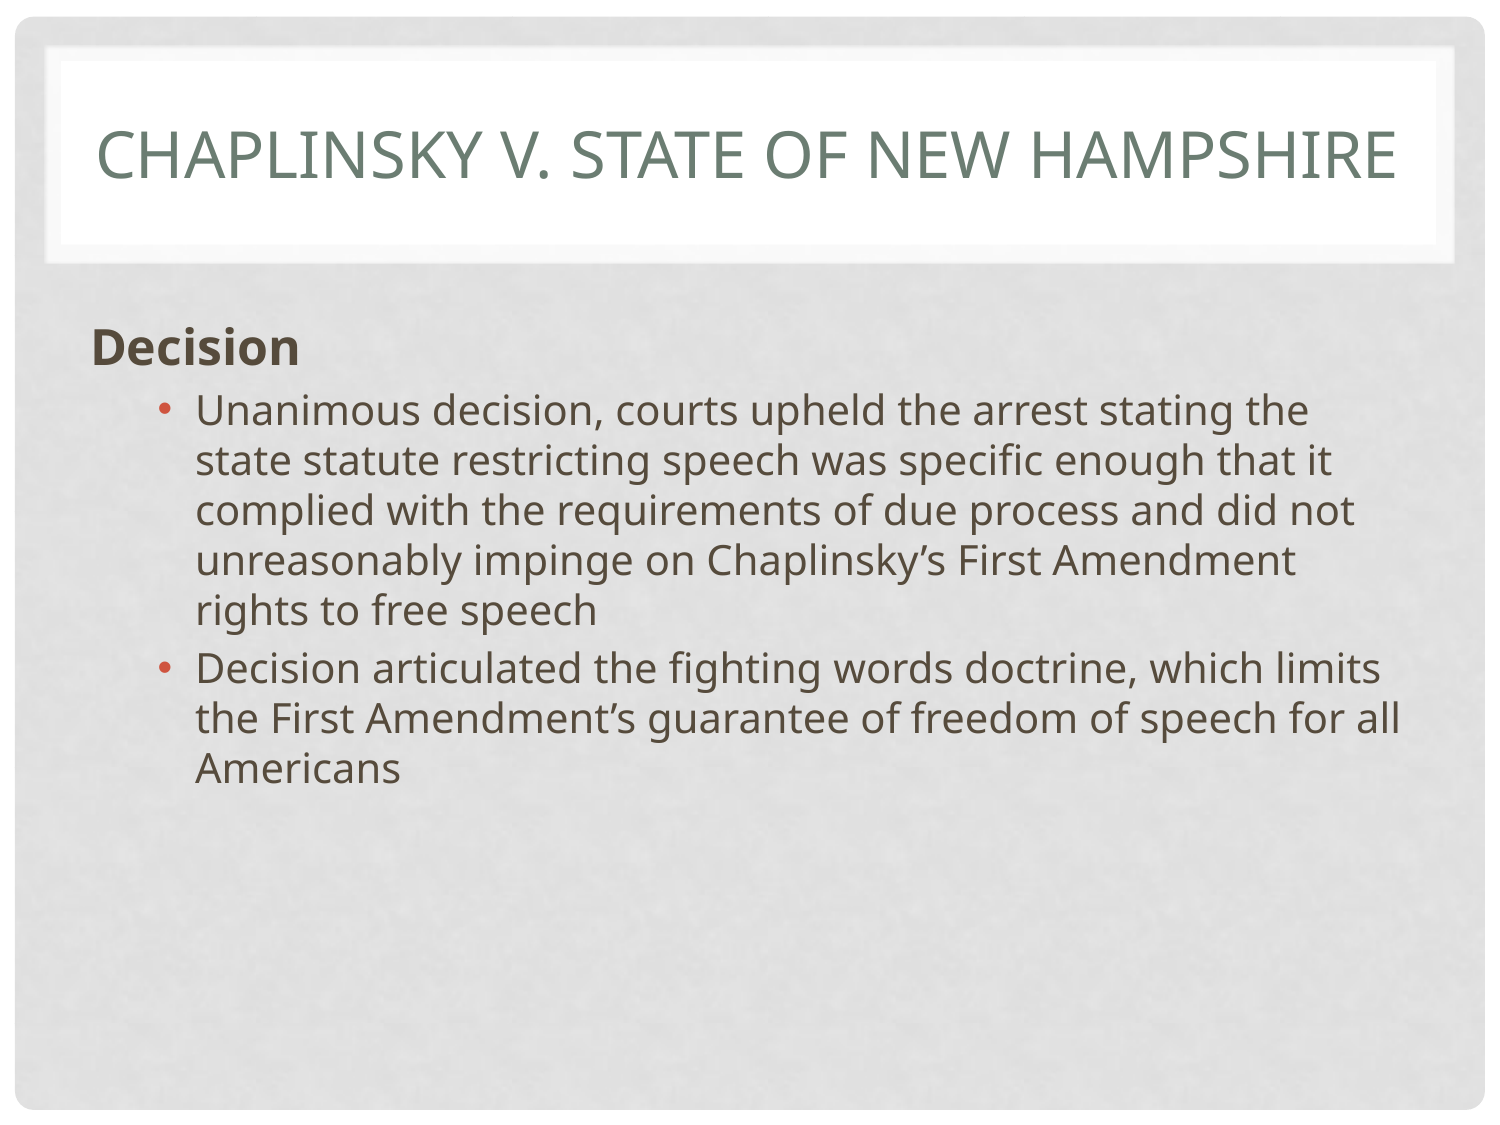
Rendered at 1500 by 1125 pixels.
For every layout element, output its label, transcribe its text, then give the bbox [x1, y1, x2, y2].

title Chaplinsky v. State of New Hampshire [69, 66, 1425, 238]
list Decision Unanimous decision, courts upheld the arrest stating the state statute restricting speech was specific enough that it complied with the requirements of due process and did not unreasonably impinge on Chaplinsky’s First Amendment rights to free speech Decision articulated the fighting words doctrine, which limits the First Amendment’s guarantee of freedom of speech for all Americans [75, 237, 1425, 988]
